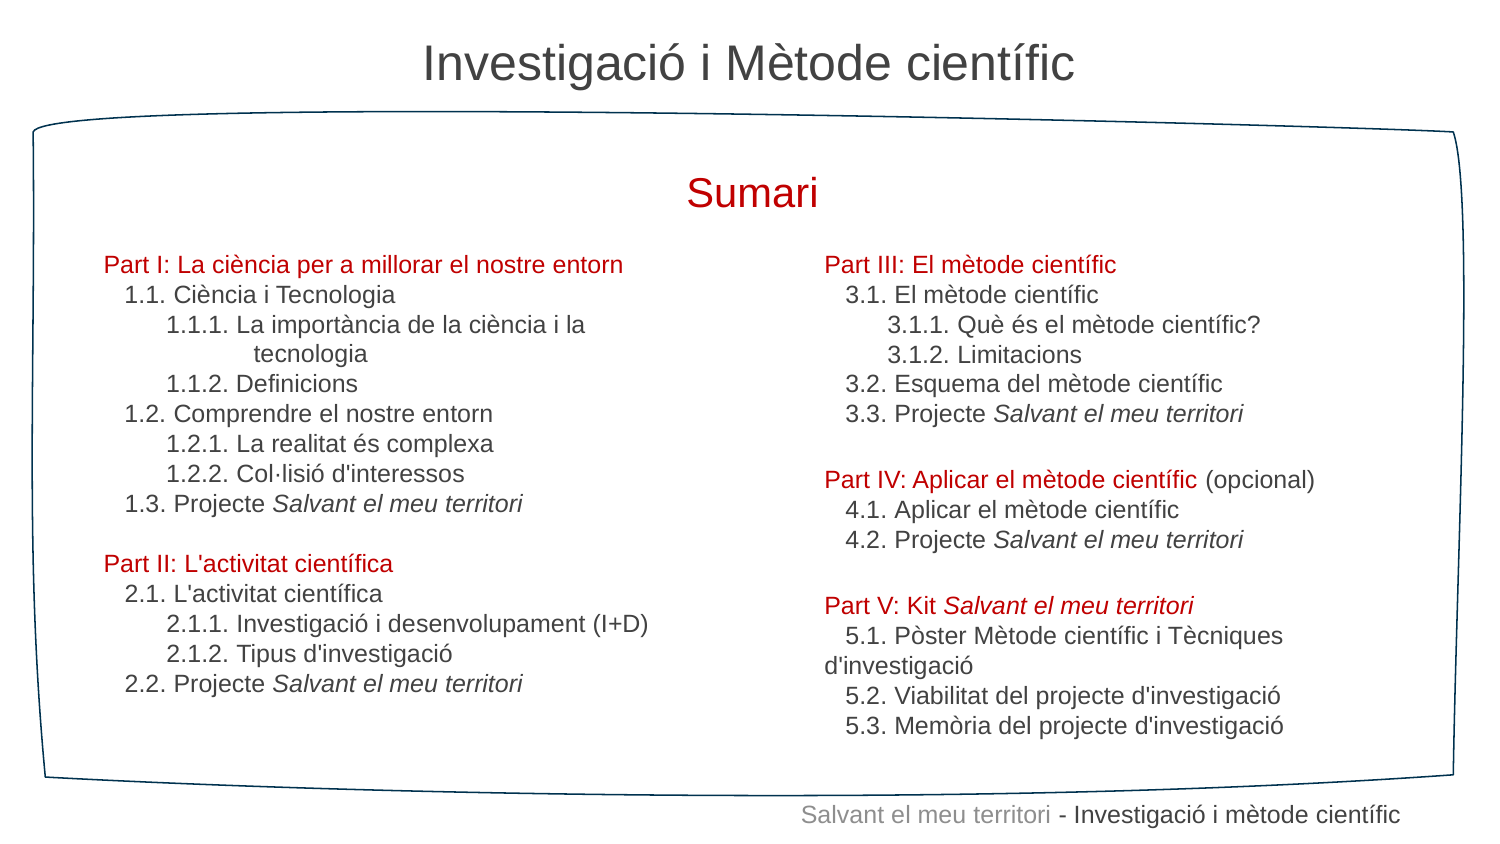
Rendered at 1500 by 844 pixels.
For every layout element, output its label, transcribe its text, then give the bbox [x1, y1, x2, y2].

text_box Part I: La ciència per a millorar el nostre entorn 1.1. Ciència i Tecnologia 1.1.1. La importància de la ciència i la tecnologia 1.1.2. Definicions 1.2. Comprendre el nostre entorn 1.2.1. La realitat és complexa 1.2.2. Col·lisió d'interessos 1.3. Projecte Salvant el meu territori Part II: L'activitat científica 2.1. L'activitat científica 2.1.1. Investigació i desenvolupament (I+D) 2.1.2. Tipus d'investigació 2.2. Projecte Salvant el meu territori [88, 240, 696, 705]
title Investigació i Mètode científic [0, 20, 1499, 106]
text_box [32, 111, 1464, 790]
text_box Sumari [88, 148, 1417, 234]
text_box Part III: El mètode científic 3.1. El mètode científic 3.1.1. Què és el mètode científic? 3.1.2. Limitacions 3.2. Esquema del mètode científic 3.3. Projecte Salvant el meu territori Part IV: Aplicar el mètode científic (opcional) 4.1. Aplicar el mètode científic 4.2. Projecte Salvant el meu territori Part V: Kit Salvant el meu territori 5.1. Pòster Mètode científic i Tècniques d'investigació 5.2. Viabilitat del projecte d'investigació 5.3. Memòria del projecte d'investigació [809, 240, 1417, 777]
text_box Salvant el meu territori - Investigació i mètode científic [88, 790, 1417, 844]
